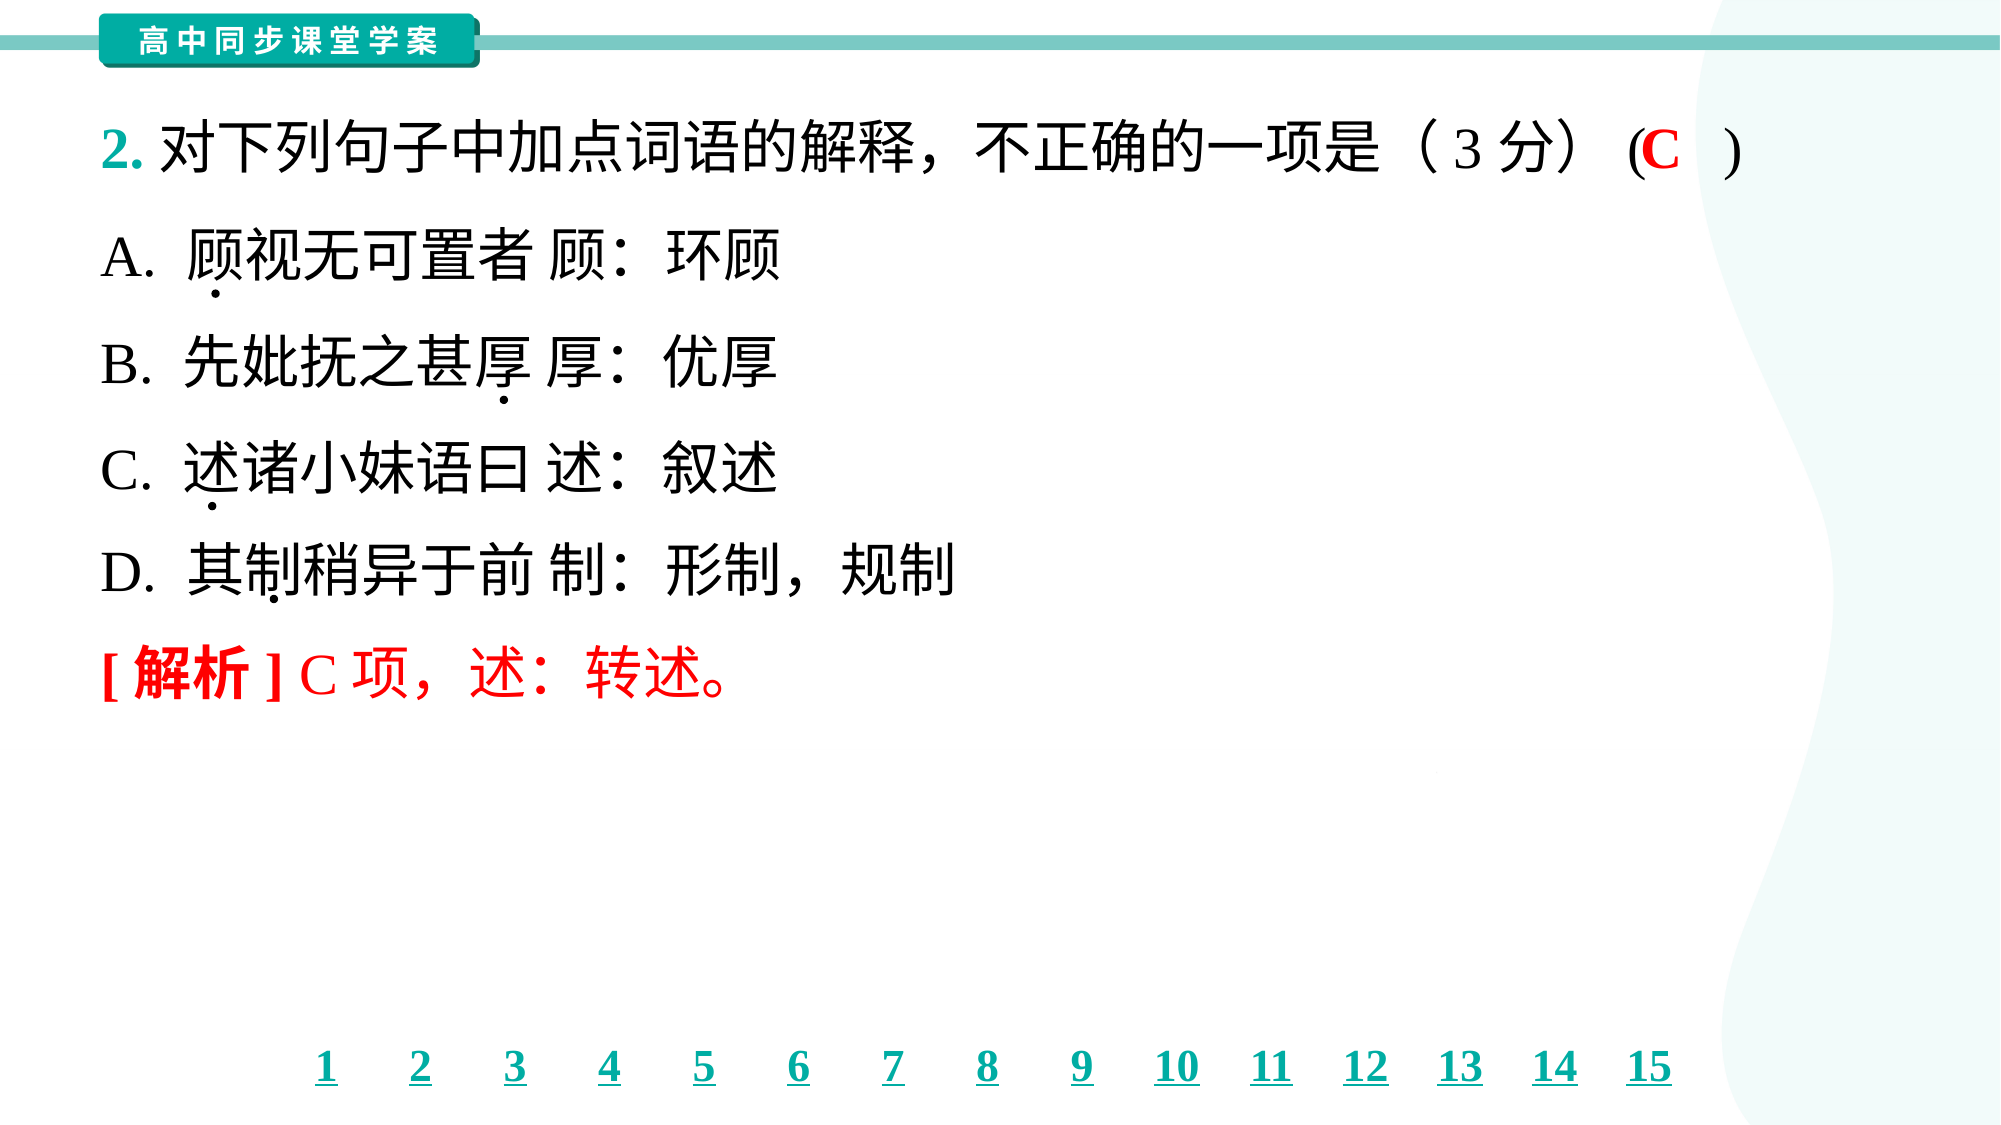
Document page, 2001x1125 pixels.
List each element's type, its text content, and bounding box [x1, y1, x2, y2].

text_box C [1618, 75, 1704, 169]
text_box 2.对下列句子中加点词语的解释，不正确的一项是（3分）( ) [1704, 76, 1899, 169]
text_box [解析] C项，述：转述。 [100, 601, 1899, 695]
picture [0, 0, 2000, 1125]
text_box [499, 395, 509, 405]
text_box [211, 289, 220, 298]
text_box [207, 501, 217, 511]
text_box A. 顾视无可置者 顾：环顾 B. 先妣抚之甚厚 厚：优厚 C. 述诸小妹语曰 述：叙述 D. 其制稍异于前 制：形制，规制 [100, 182, 1899, 592]
text_box 2.对下列句子中加点词语的解释，不正确的一项是（3分）( ) [100, 76, 1618, 169]
text_box [269, 594, 279, 604]
